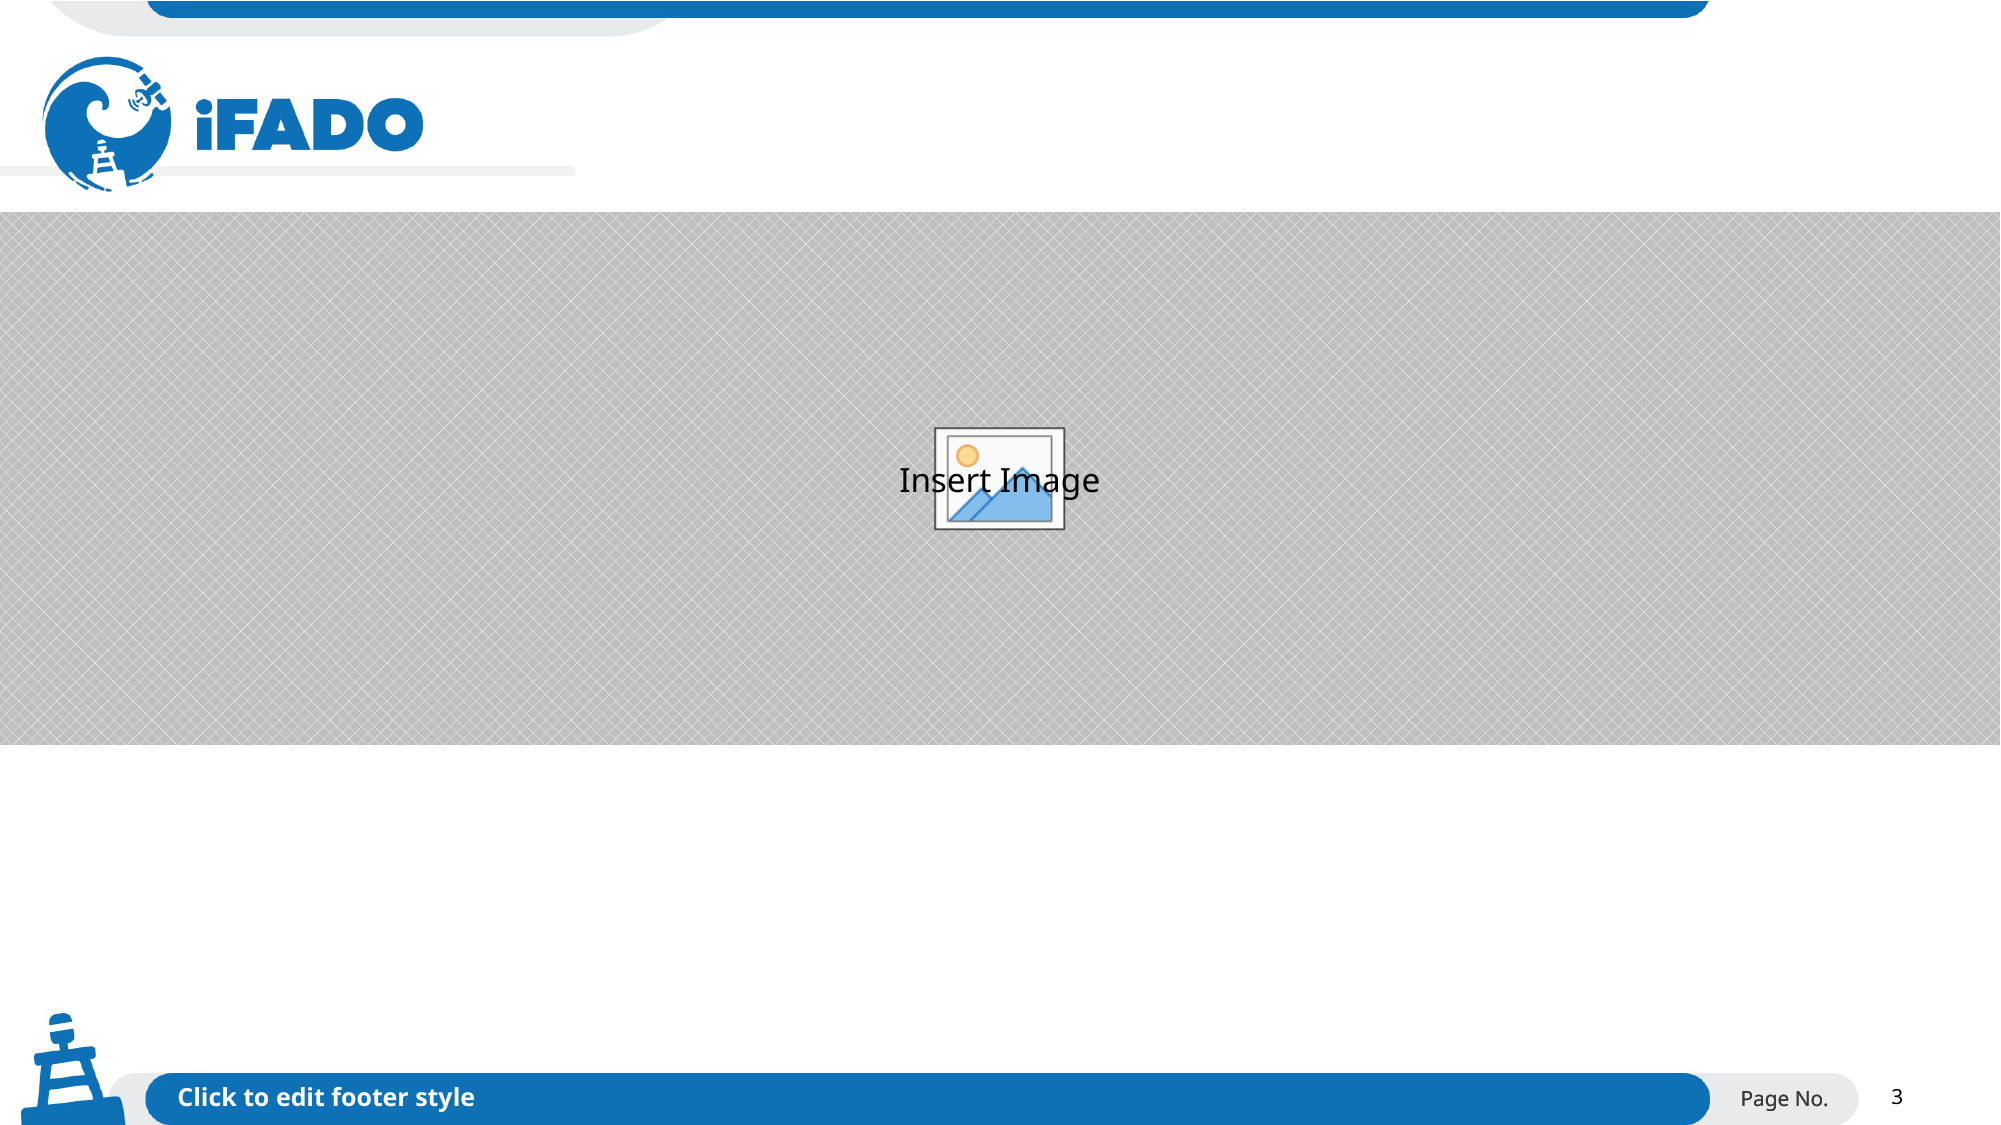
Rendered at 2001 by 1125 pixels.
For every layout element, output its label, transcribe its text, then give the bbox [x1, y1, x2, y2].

footer Click to edit footer style [162, 1072, 1666, 1124]
picture [0, 1, 2000, 1125]
